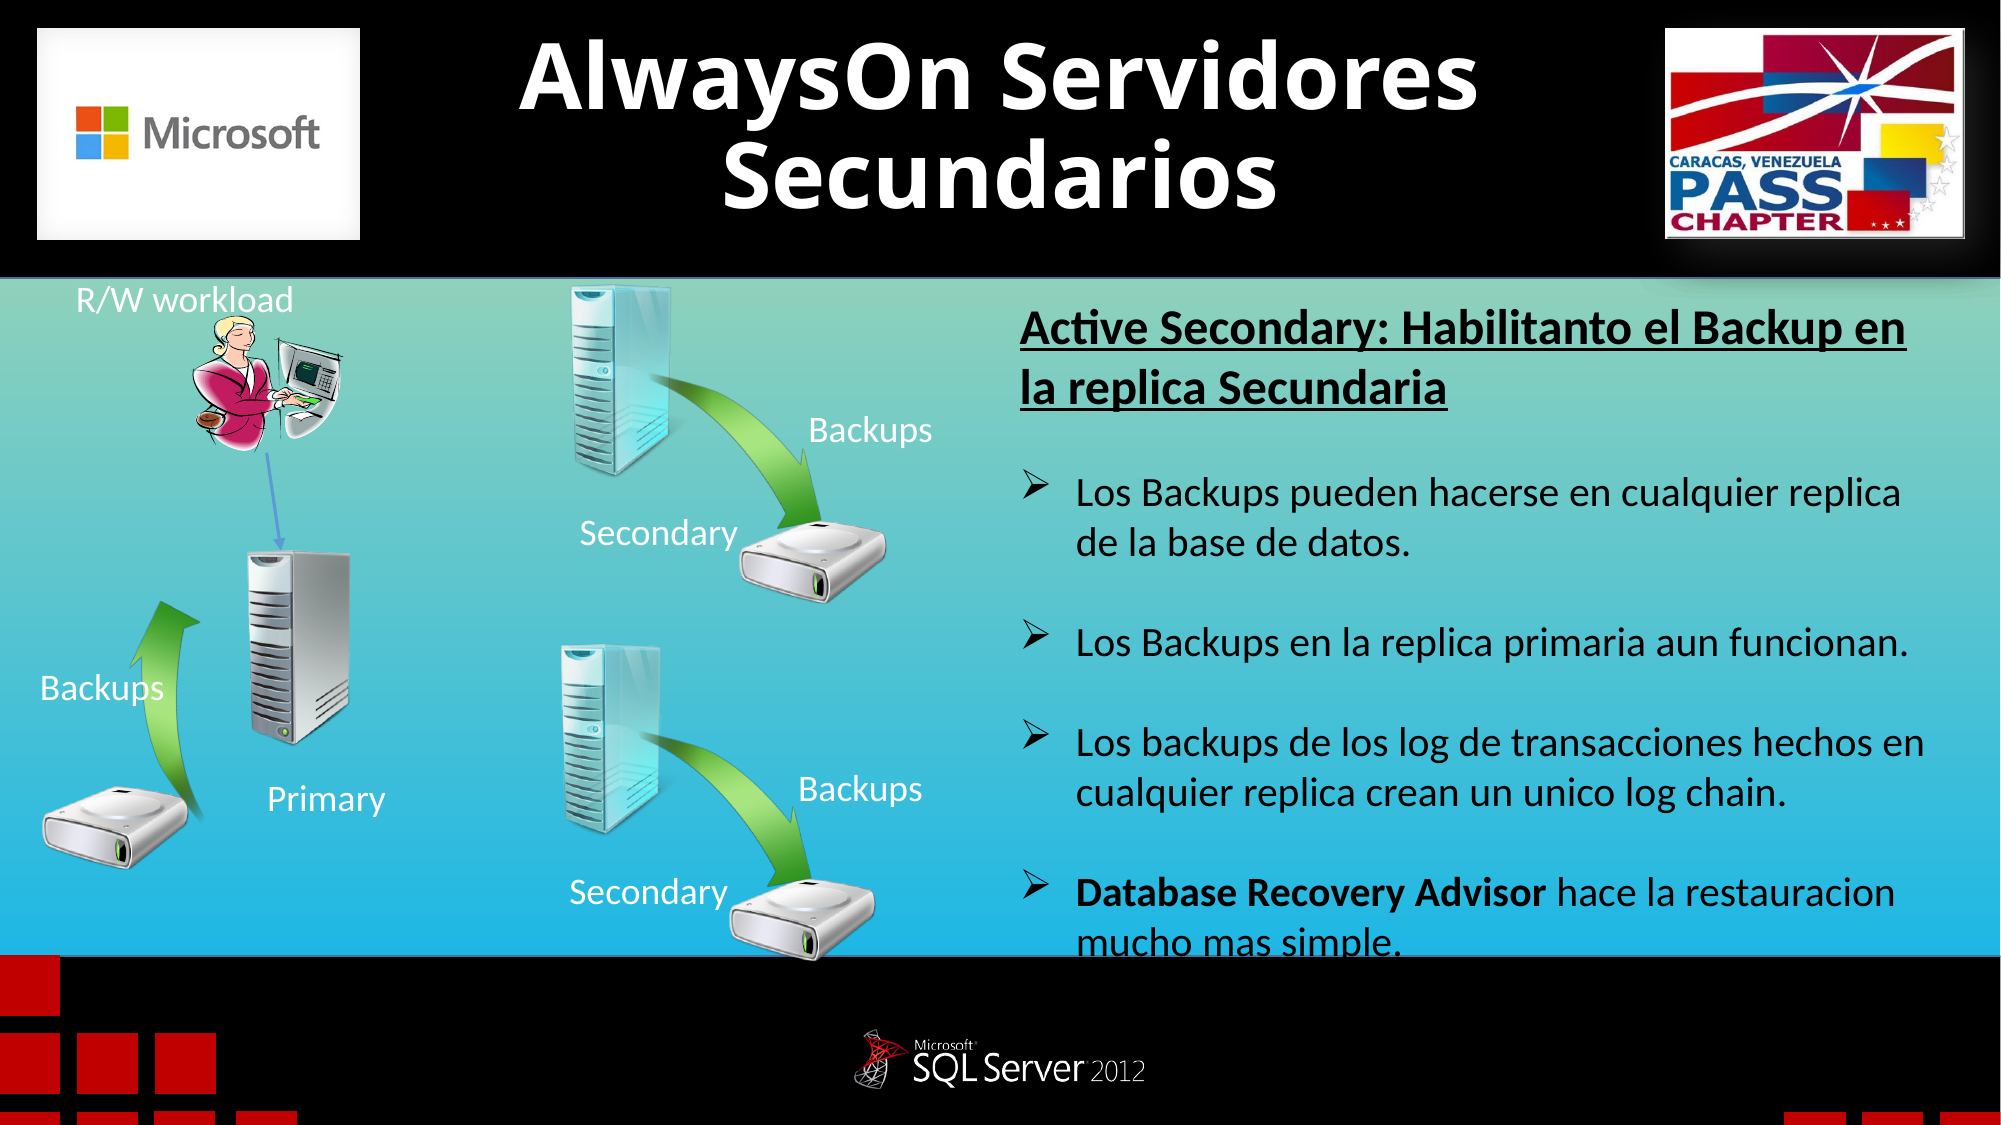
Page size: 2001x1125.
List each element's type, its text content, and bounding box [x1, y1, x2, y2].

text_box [21, 268, 952, 963]
picture [1665, 28, 1965, 239]
text_box AlwaysOn Servidores Secundarios [421, 49, 1579, 236]
text_box Active Secondary: Habilitanto el Backup en la replica Secundaria Los Backups pueden hacerse en cualquier replica de la base de datos. Los Backups en la replica primaria aun funcionan. Los backups de los log de transacciones hechos en cualquier replica crean un unico log chain. Database Recovery Advisor hace la restauracion mucho mas simple. [1004, 286, 1956, 972]
picture [37, 28, 360, 240]
picture [822, 959, 1178, 1125]
